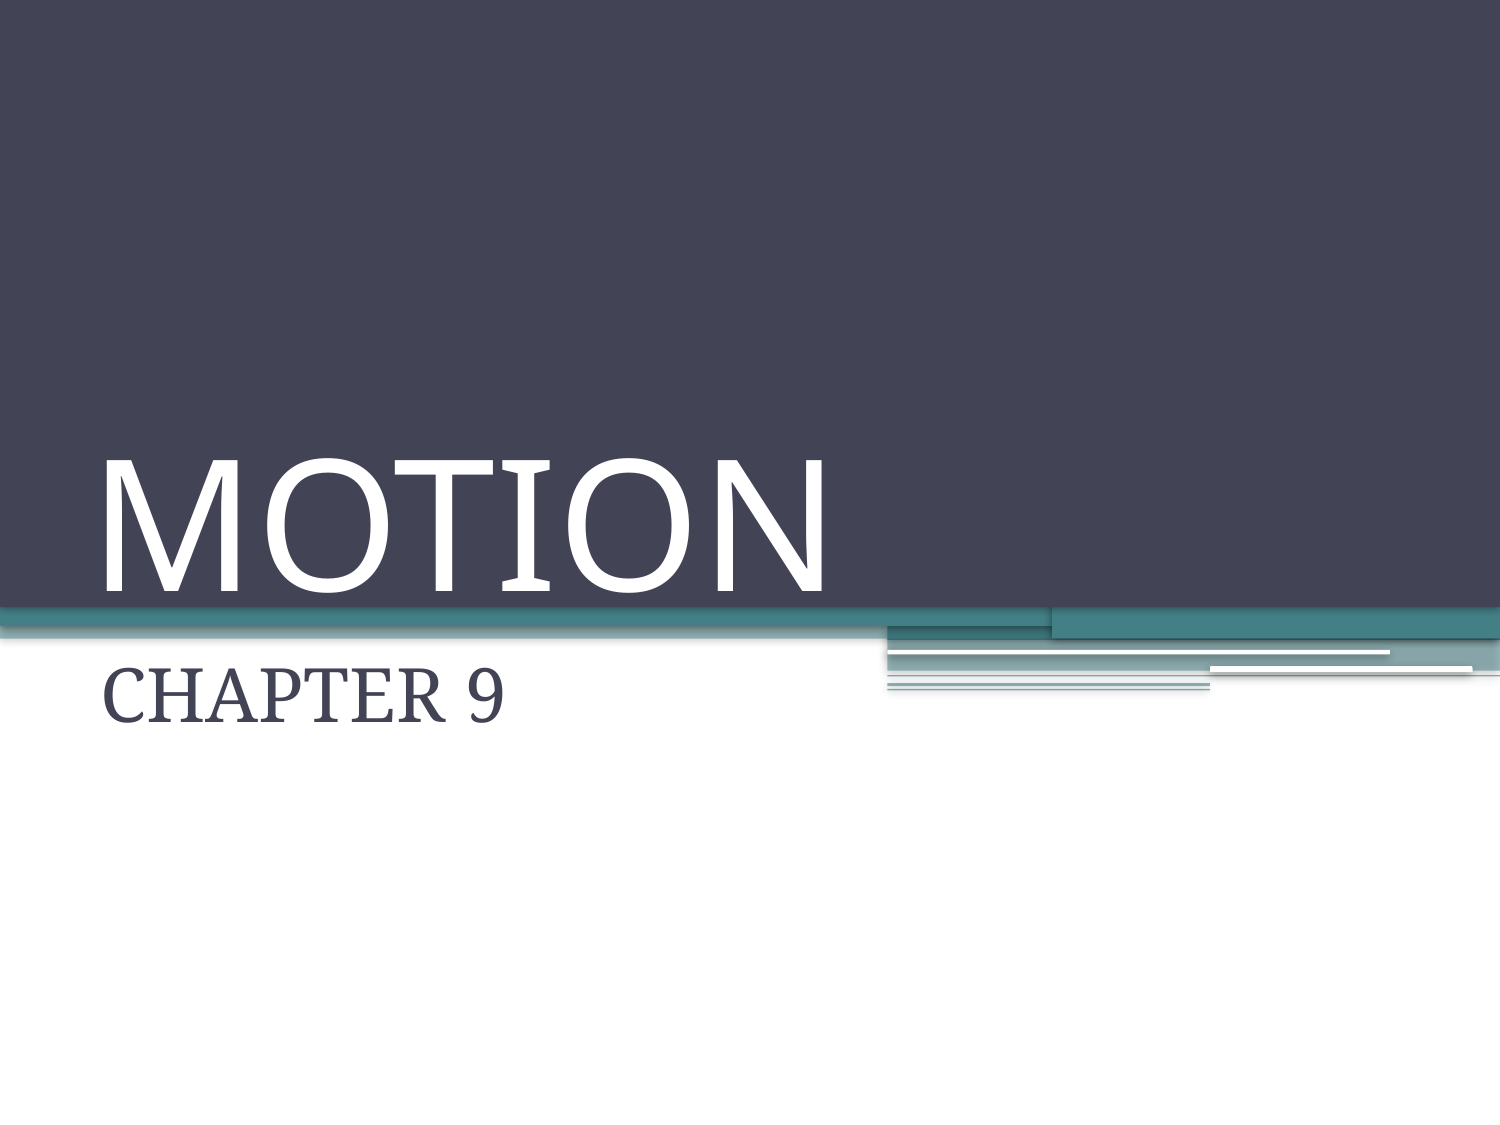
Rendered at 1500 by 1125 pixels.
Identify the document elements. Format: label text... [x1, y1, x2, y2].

title MOTION [75, 394, 1463, 636]
subtitle CHAPTER 9 [75, 639, 888, 928]
